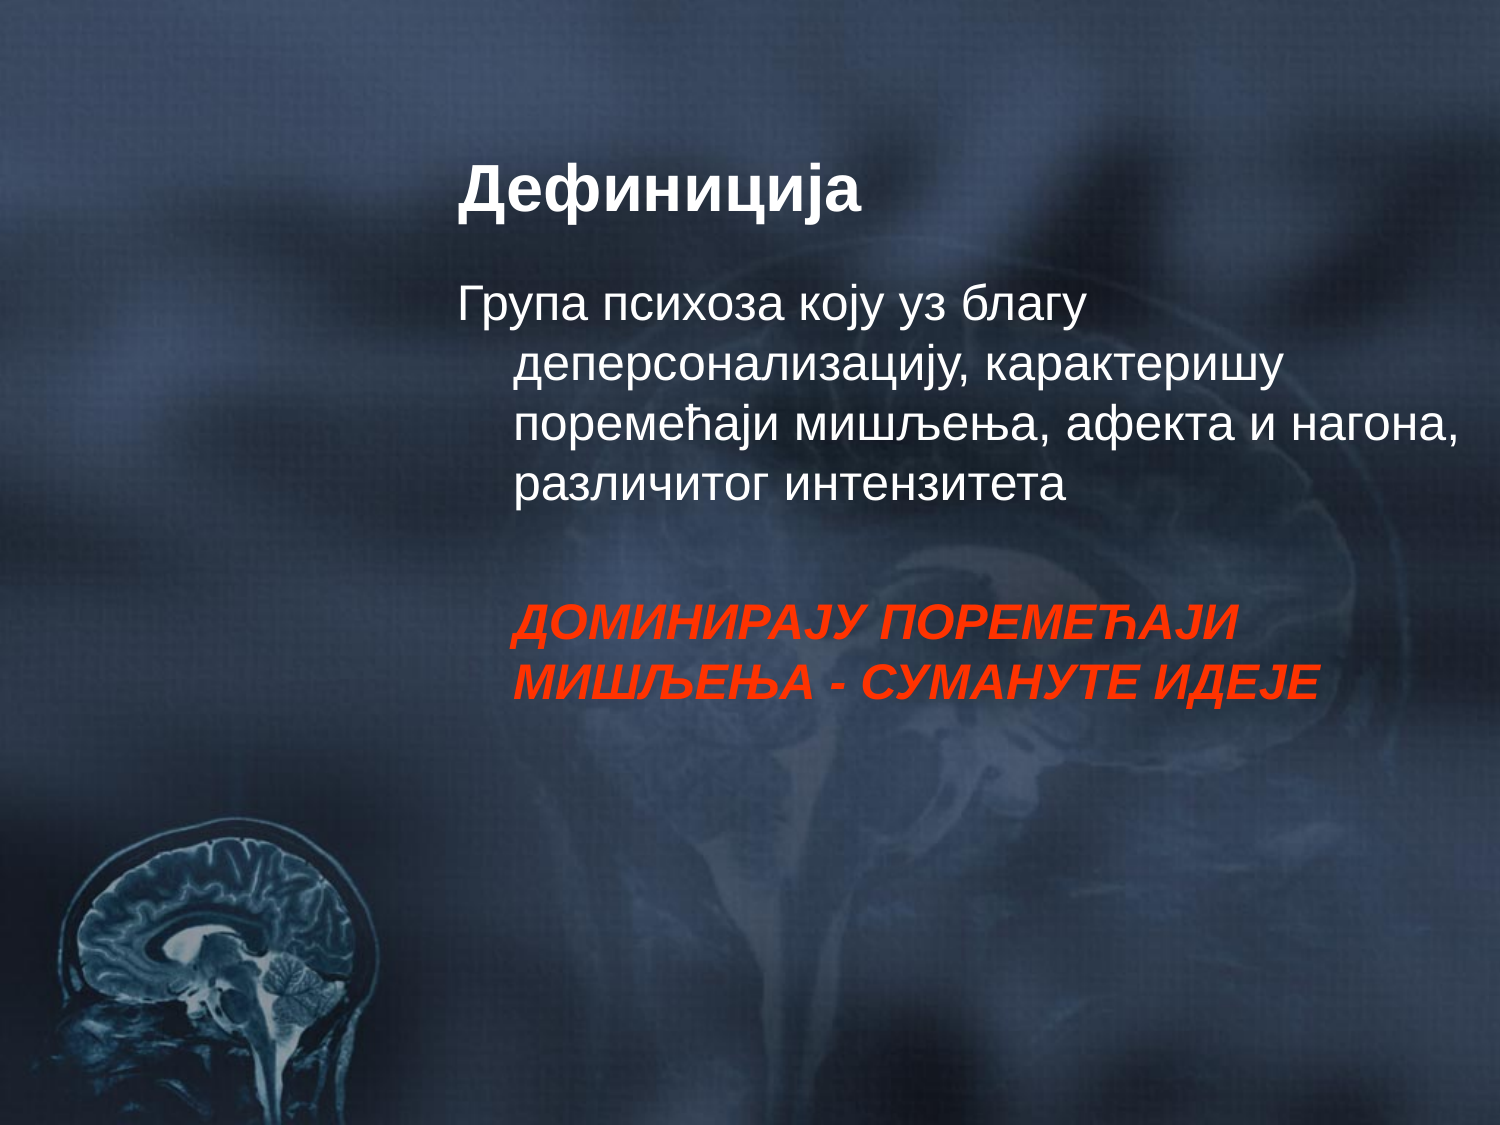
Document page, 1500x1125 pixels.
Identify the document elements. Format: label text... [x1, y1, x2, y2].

title Дефиниција [443, 44, 1480, 233]
picture [0, 0, 1500, 1125]
list Група психоза коју уз благу деперсонализацију, карактеришу поремећаји мишљења, афекта и нагона, различитог интензитета ДОМИНИРАЈУ ПОРЕМЕЋАЈИ МИШЉЕЊА - СУМАНУТЕ ИДЕЈЕ [441, 262, 1480, 1006]
